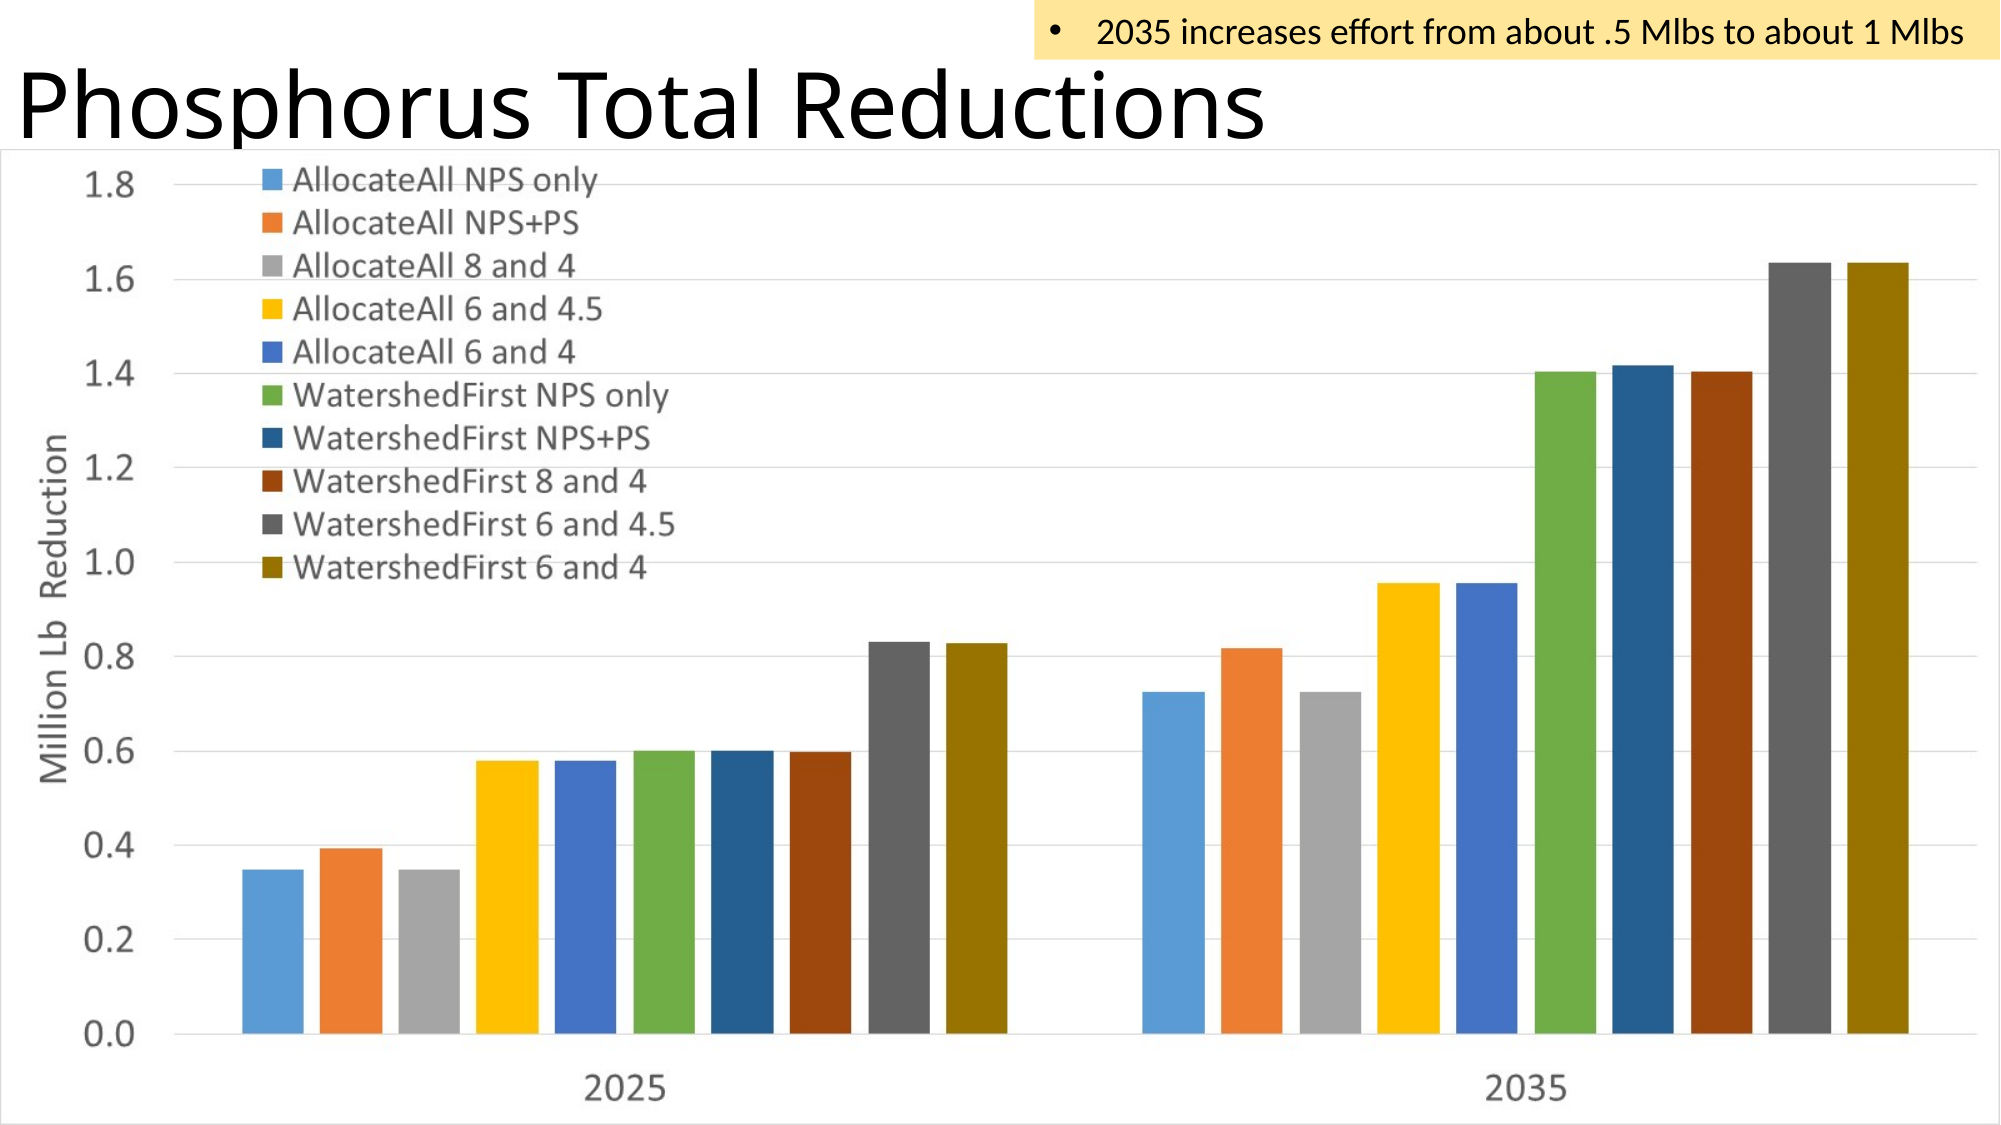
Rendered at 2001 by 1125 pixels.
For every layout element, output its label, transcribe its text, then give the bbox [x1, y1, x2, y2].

picture [0, 149, 2000, 1125]
text_box 2035 increases effort from about .5 Mlbs to about 1 Mlbs [1034, 0, 2000, 60]
title Phosphorus Total Reductions [0, 0, 1725, 149]
